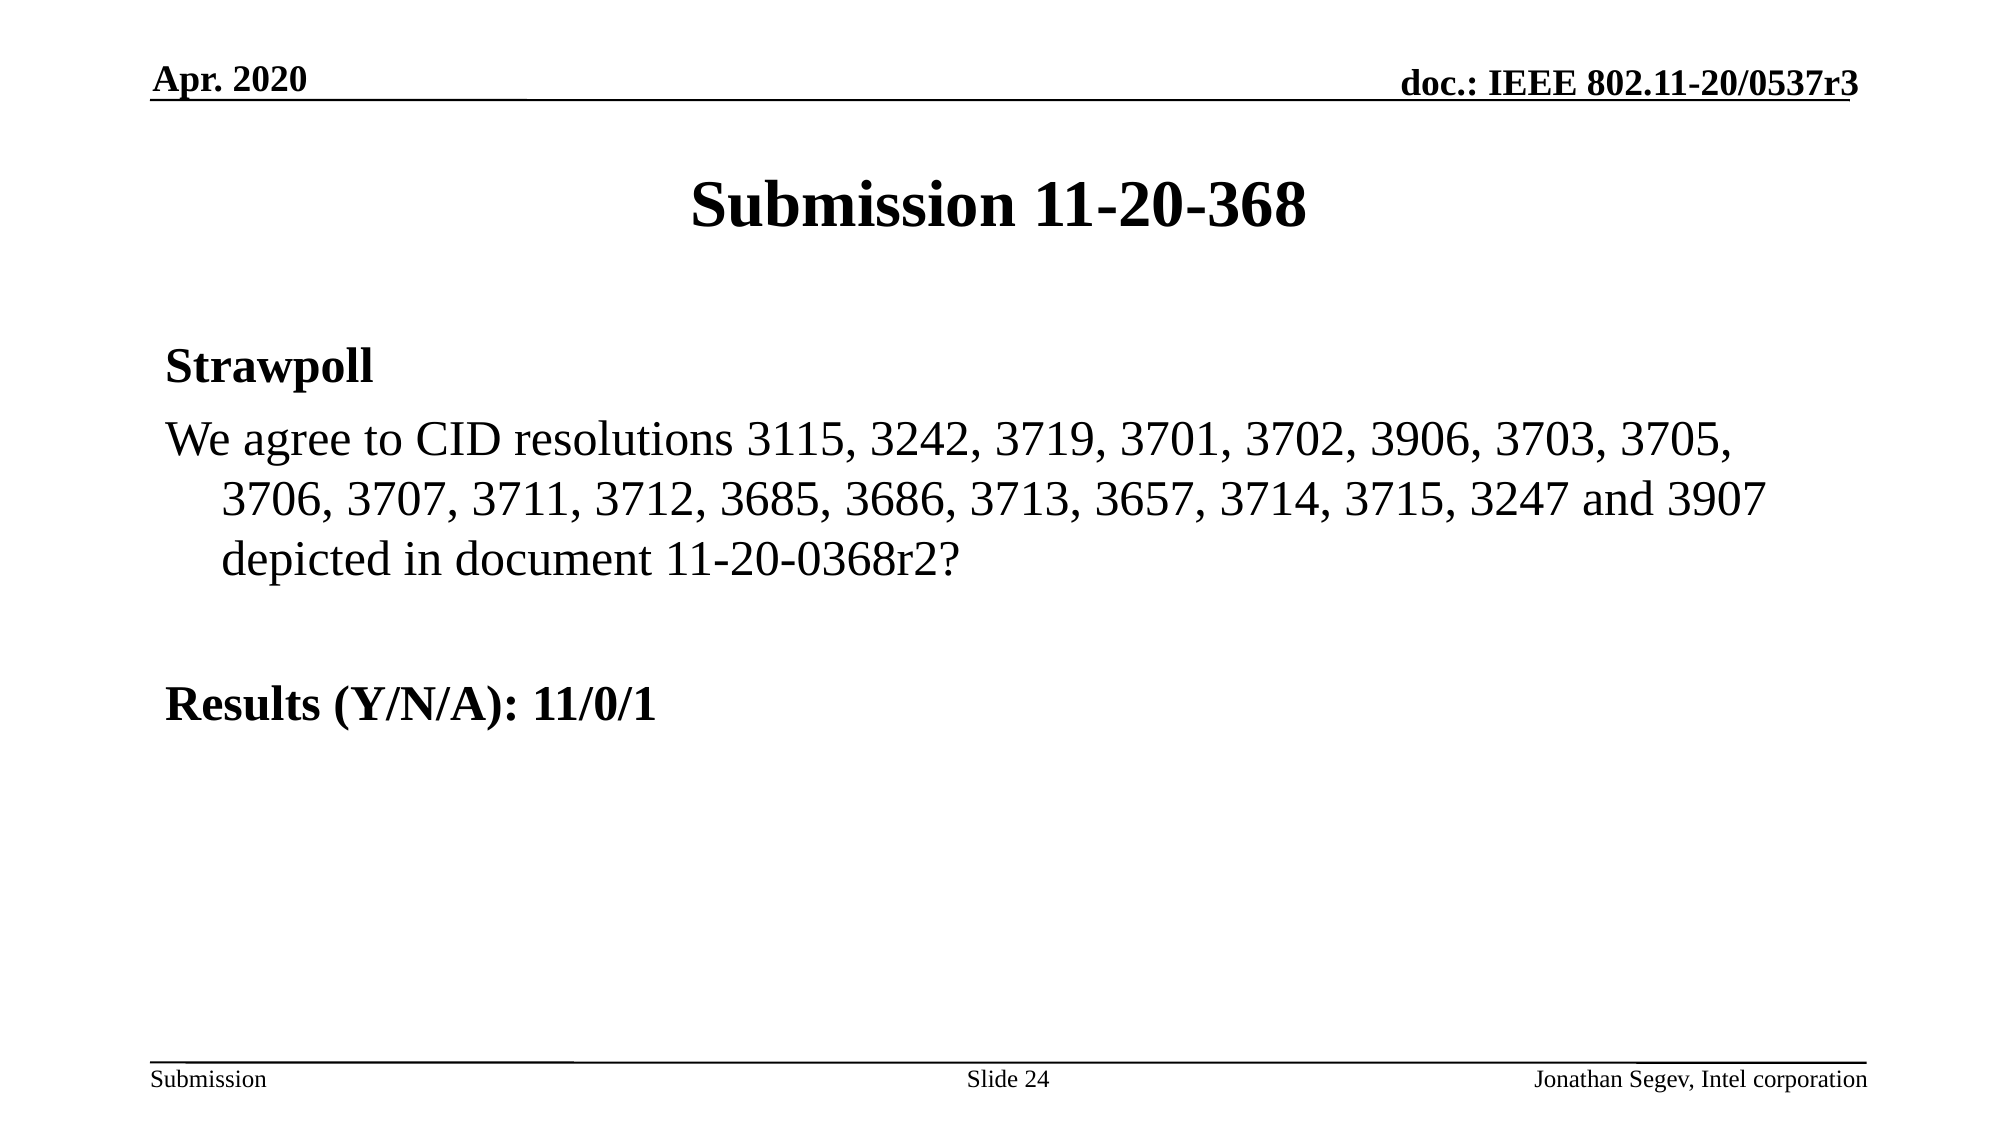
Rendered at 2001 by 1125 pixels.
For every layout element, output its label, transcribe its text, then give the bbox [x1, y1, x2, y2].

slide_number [152, 54, 563, 100]
list Strawpoll We agree to CID resolutions 3115, 3242, 3719, 3701, 3702, 3906, 3703, 3705, 3706, 3707, 3711, 3712, 3685, 3686, 3713, 3657, 3714, 3715, 3247 and 3907 depicted in document 11-20-0368r2? Results (Y/N/A): 11/0/1 [149, 324, 1850, 1000]
slide_number Slide 24 [950, 1061, 1067, 1123]
title Submission 11-20-368 [149, 112, 1850, 288]
footer Jonathan Segev, Intel corporation [1171, 1061, 1869, 1093]
